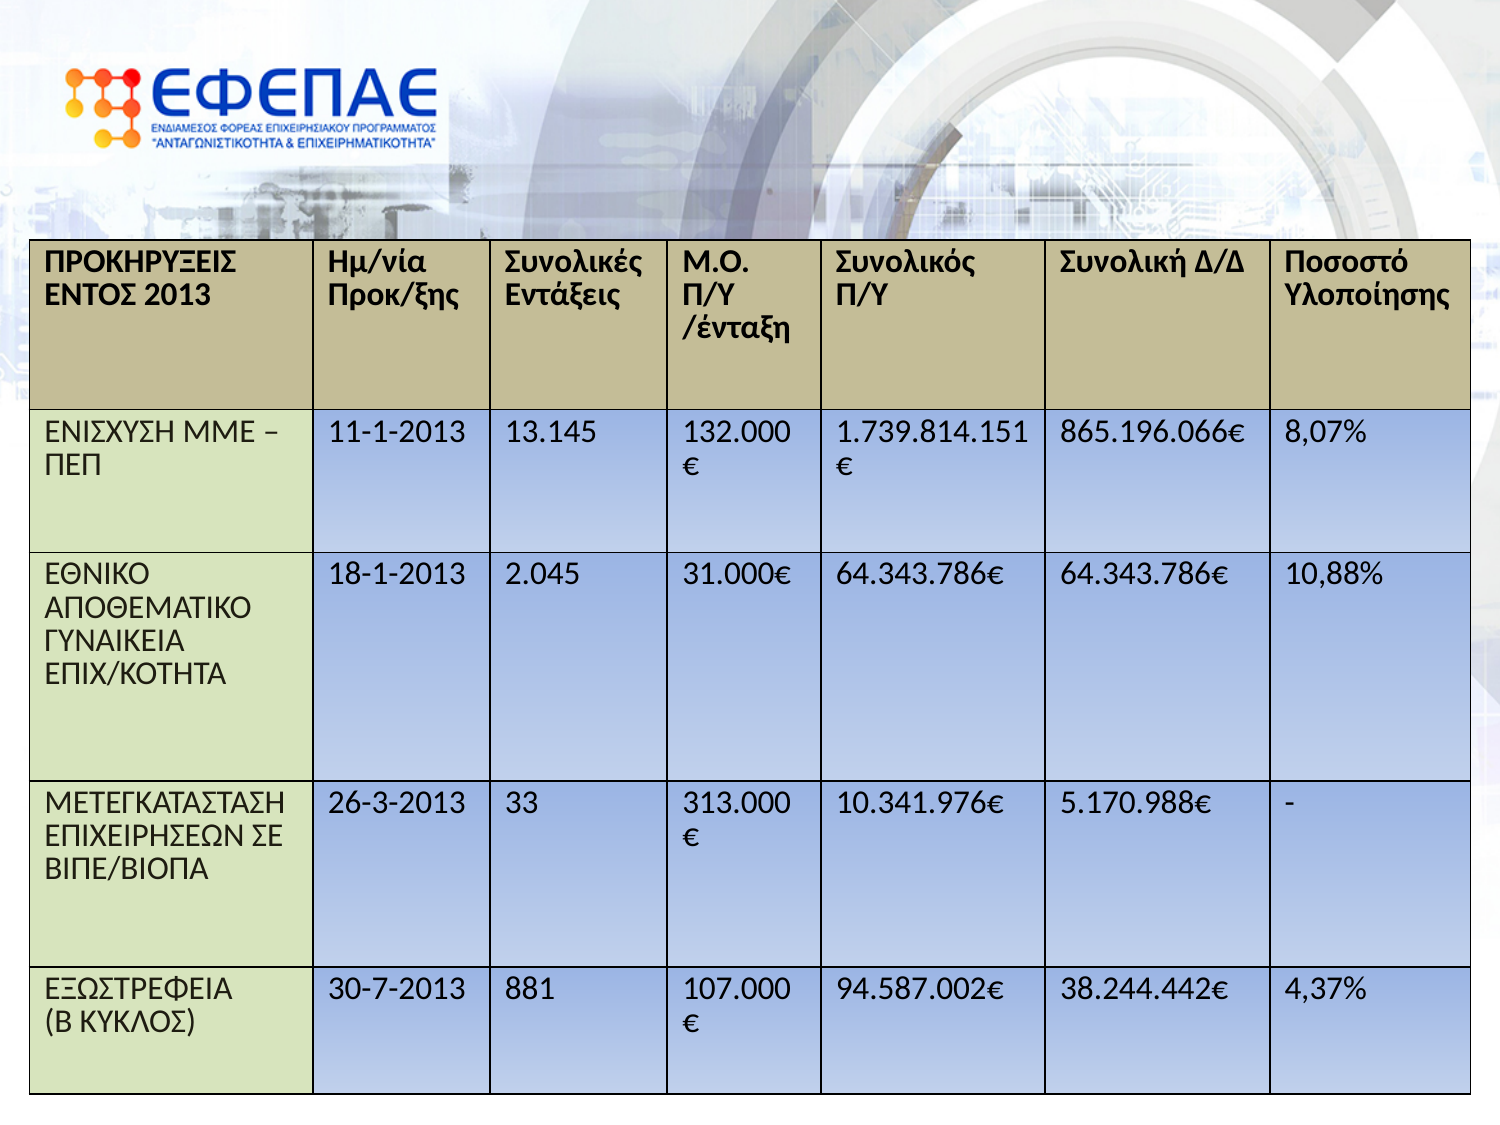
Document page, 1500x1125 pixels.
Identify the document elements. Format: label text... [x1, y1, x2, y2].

table_cell 13.145 [491, 410, 666, 552]
table_cell ΕΝΙΣΧΥΣΗ ΜΜΕ – ΠΕΠ [30, 410, 312, 552]
table_cell 31.000€ [668, 553, 820, 780]
table_cell 881 [491, 968, 666, 1093]
table_cell 313.000€ [668, 782, 820, 966]
table_header Ημ/νία Προκ/ξης [314, 241, 489, 409]
table_header Συνολική Δ/Δ [1046, 241, 1269, 409]
table_cell 64.343.786€ [1046, 553, 1269, 780]
table_header Συνολικές Εντάξεις [491, 241, 666, 409]
table_cell 10.341.976€ [822, 782, 1044, 966]
table_cell 64.343.786€ [822, 553, 1044, 780]
table_header ΠΡΟΚΗΡΥΞΕΙΣ ΕΝΤΟΣ 2013 [30, 241, 312, 409]
table_header Ποσοστό Υλοποίησης [1271, 241, 1470, 409]
table_cell 865.196.066€ [1046, 410, 1269, 552]
picture [0, 0, 1500, 1125]
table_cell - [1271, 782, 1470, 966]
table_cell ΕΞΩΣΤΡΕΦΕΙΑ (Β ΚΥΚΛΟΣ) [30, 968, 312, 1093]
table_cell 5.170.988€ [1046, 782, 1269, 966]
table_cell ΕΘΝΙΚΟ ΑΠΟΘΕΜΑΤΙΚΟ ΓΥΝΑΙΚΕΙΑ ΕΠΙΧ/ΚΟΤΗΤΑ [30, 553, 312, 780]
table_cell 33 [491, 782, 666, 966]
table_cell 2.045 [491, 553, 666, 780]
table_cell 26-3-2013 [314, 782, 489, 966]
table_header Μ.Ο. Π/Υ /ένταξη [668, 241, 820, 409]
table_cell 10,88% [1271, 553, 1470, 780]
table_cell 132.000€ [668, 410, 820, 552]
table_cell 8,07% [1271, 410, 1470, 552]
table_cell 94.587.002€ [822, 968, 1044, 1093]
table_cell 107.000€ [668, 968, 820, 1093]
table_header Συνολικός Π/Υ [822, 241, 1044, 409]
table_cell 11-1-2013 [314, 410, 489, 552]
table_cell ΜΕΤΕΓΚΑΤΑΣΤΑΣΗ ΕΠΙΧΕΙΡΗΣΕΩΝ ΣΕ ΒΙΠΕ/ΒΙΟΠΑ [30, 782, 312, 966]
table_cell 30-7-2013 [314, 968, 489, 1093]
table_cell 1.739.814.151€ [822, 410, 1044, 552]
table_cell 38.244.442€ [1046, 968, 1269, 1093]
table_cell 18-1-2013 [314, 553, 489, 780]
table_cell 4,37% [1271, 968, 1470, 1093]
